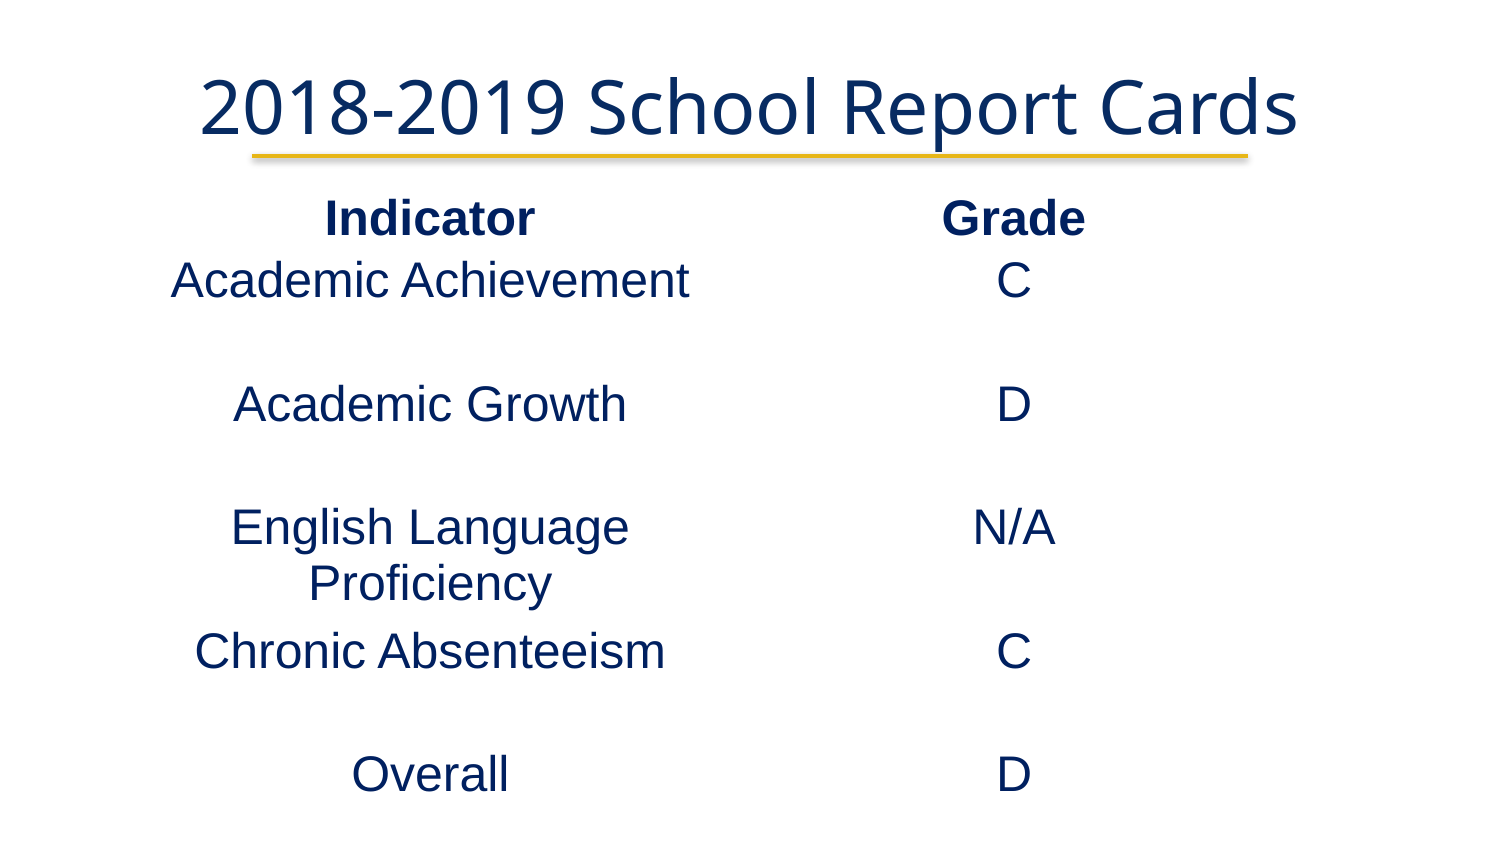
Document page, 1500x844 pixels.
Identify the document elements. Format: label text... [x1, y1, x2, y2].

table_cell Academic Achievement [122, 252, 739, 376]
table_cell C [739, 623, 1289, 747]
table_cell N/A [739, 499, 1289, 623]
title 2018-2019 School Report Cards [75, 33, 1425, 175]
table_cell C [739, 252, 1289, 376]
table_header Indicator [122, 190, 739, 252]
table_cell Overall [122, 747, 739, 809]
table_cell Chronic Absenteeism [122, 623, 739, 747]
table_cell D [739, 747, 1289, 809]
table_cell Academic Growth [122, 376, 739, 499]
table_cell D [739, 376, 1289, 499]
table_header Grade [739, 190, 1289, 252]
table_cell English Language Proficiency [122, 499, 739, 623]
